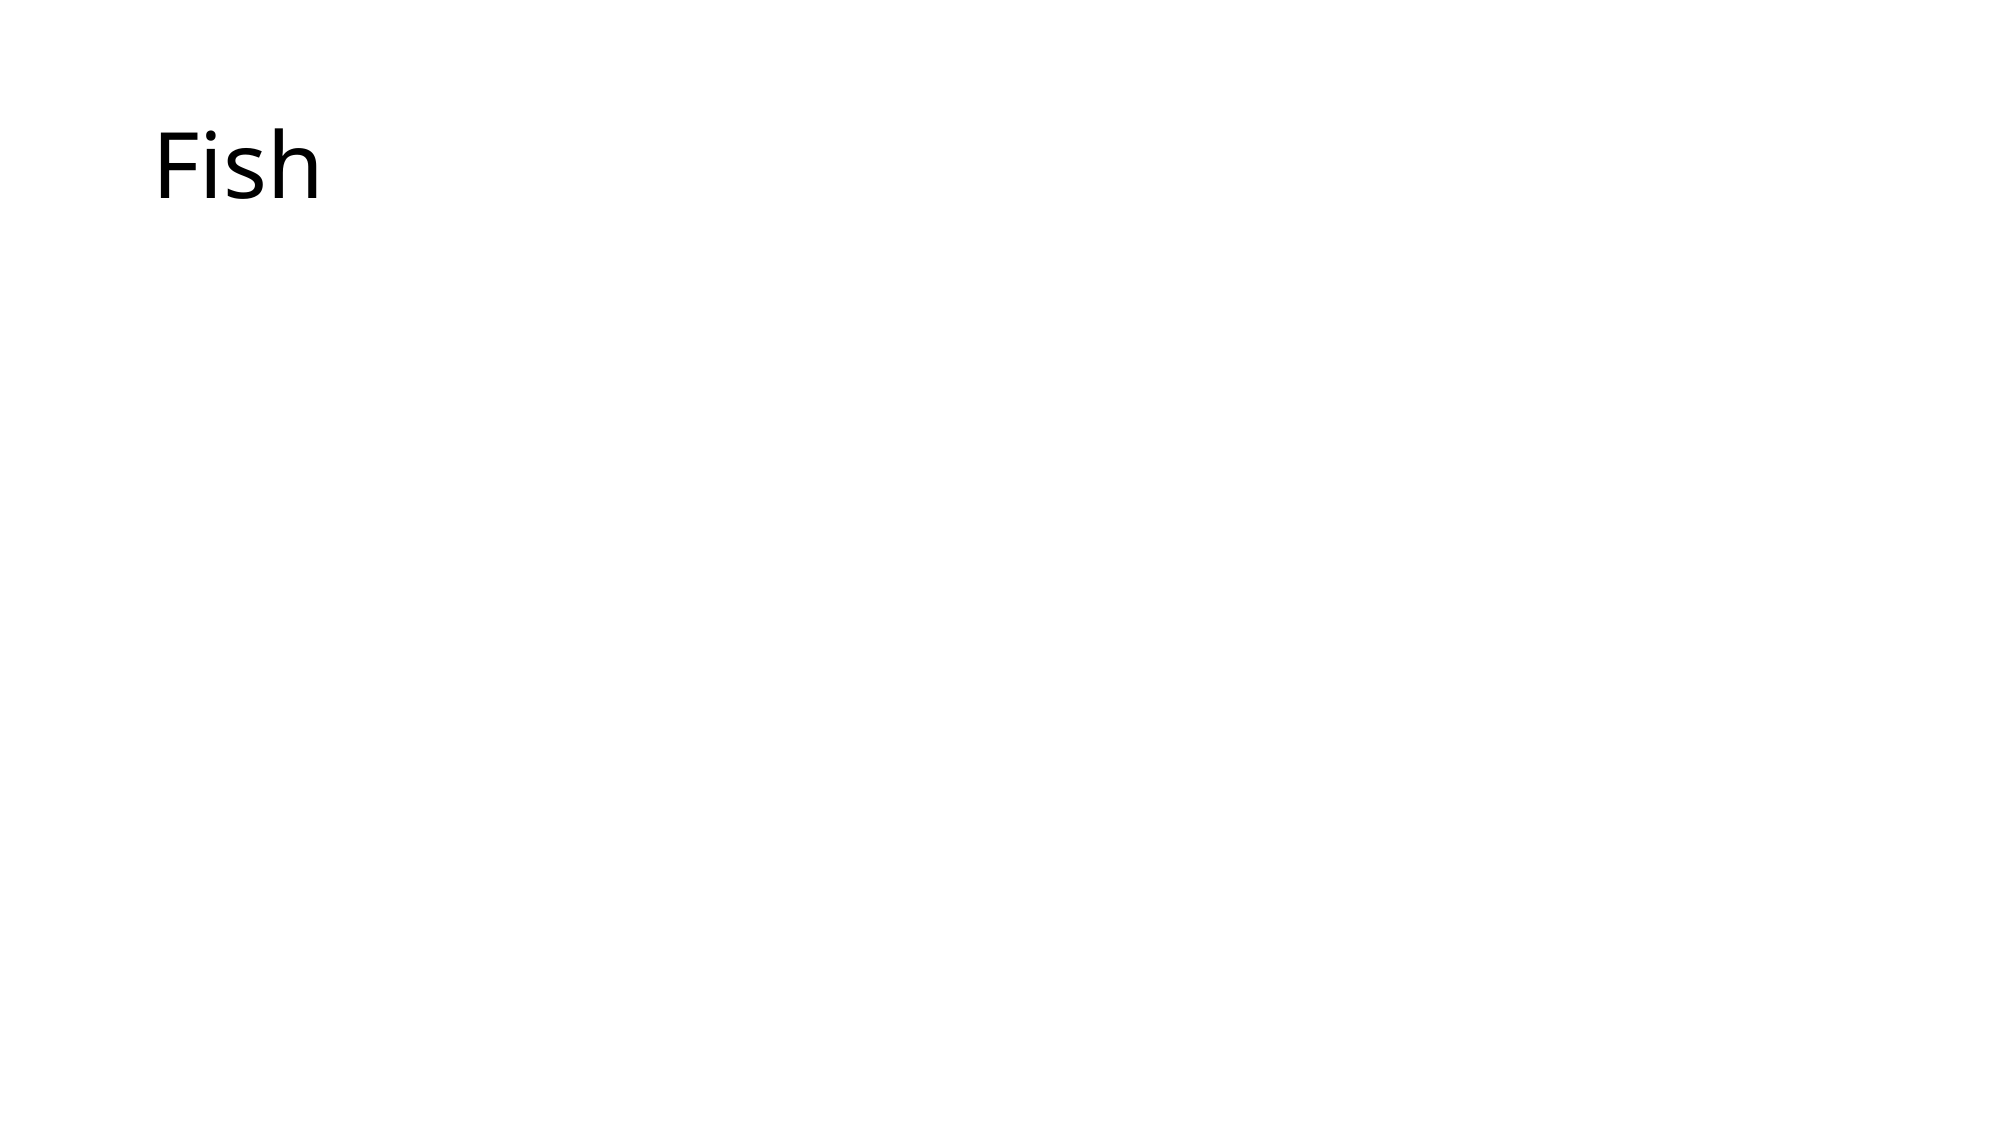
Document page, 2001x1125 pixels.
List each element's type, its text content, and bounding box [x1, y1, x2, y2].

title Fish [137, 59, 1863, 278]
